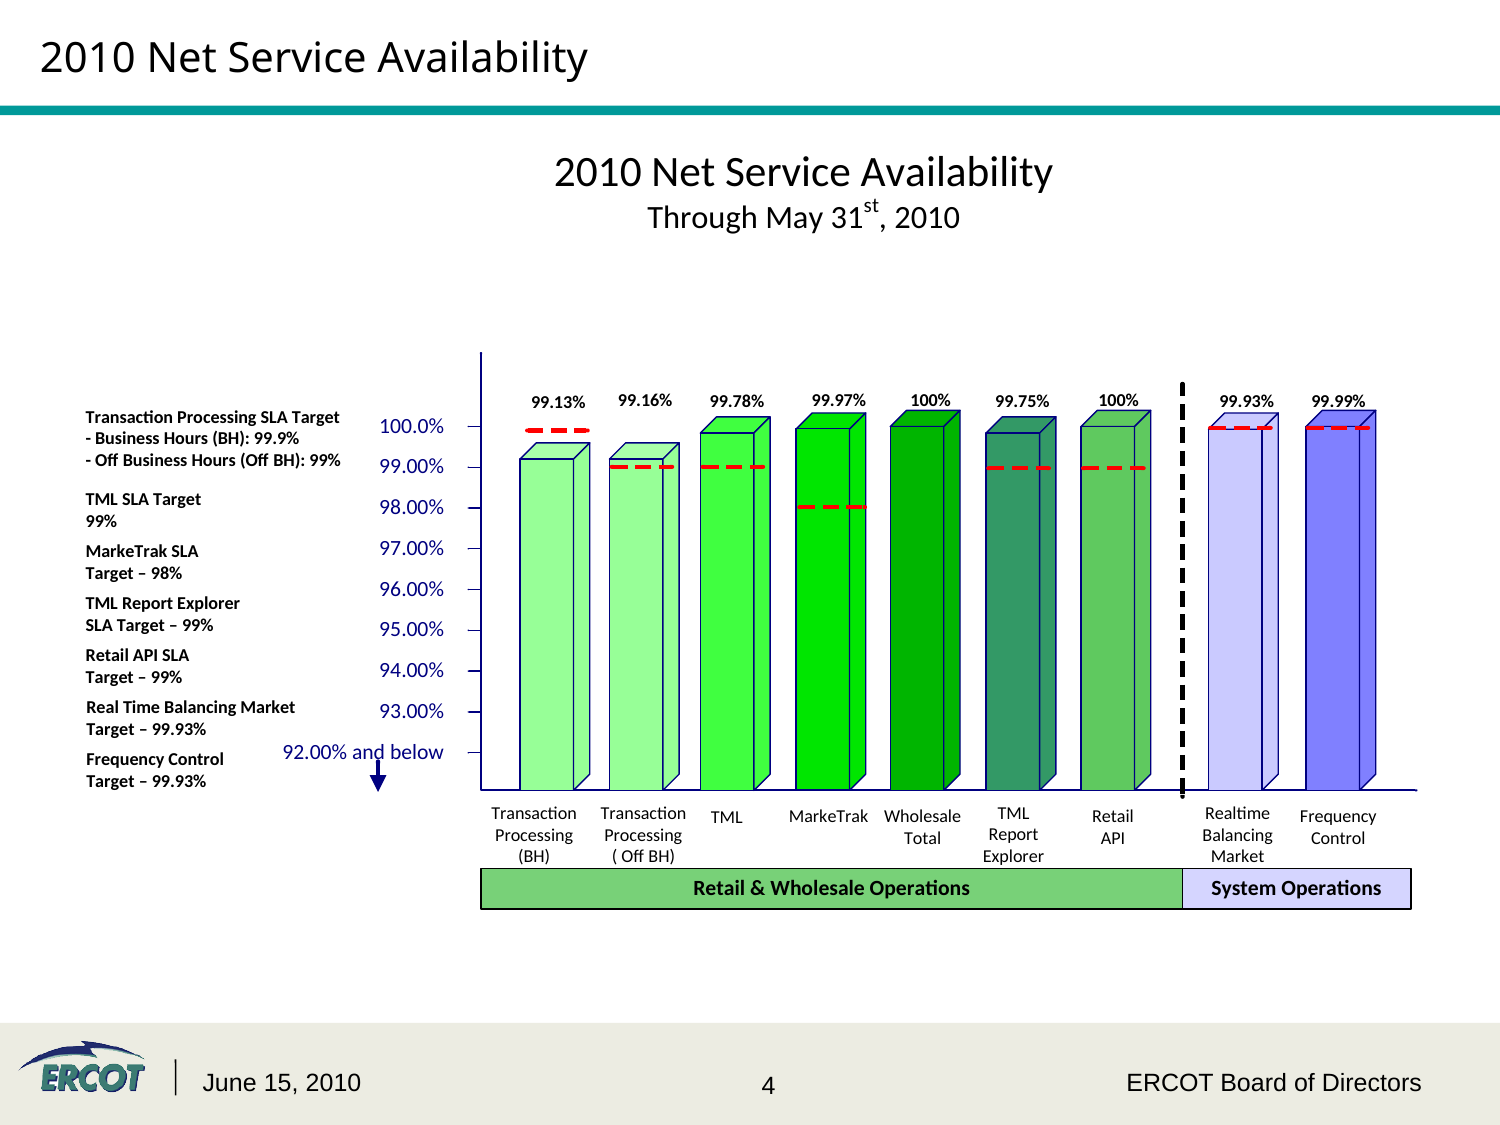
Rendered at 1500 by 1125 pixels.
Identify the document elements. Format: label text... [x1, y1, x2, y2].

picture [10, 1031, 151, 1111]
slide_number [187, 1059, 538, 1125]
title 2010 Net Service Availability [24, 0, 1451, 113]
footer ERCOT Board of Directors [1024, 1059, 1438, 1125]
picture [74, 137, 1421, 913]
